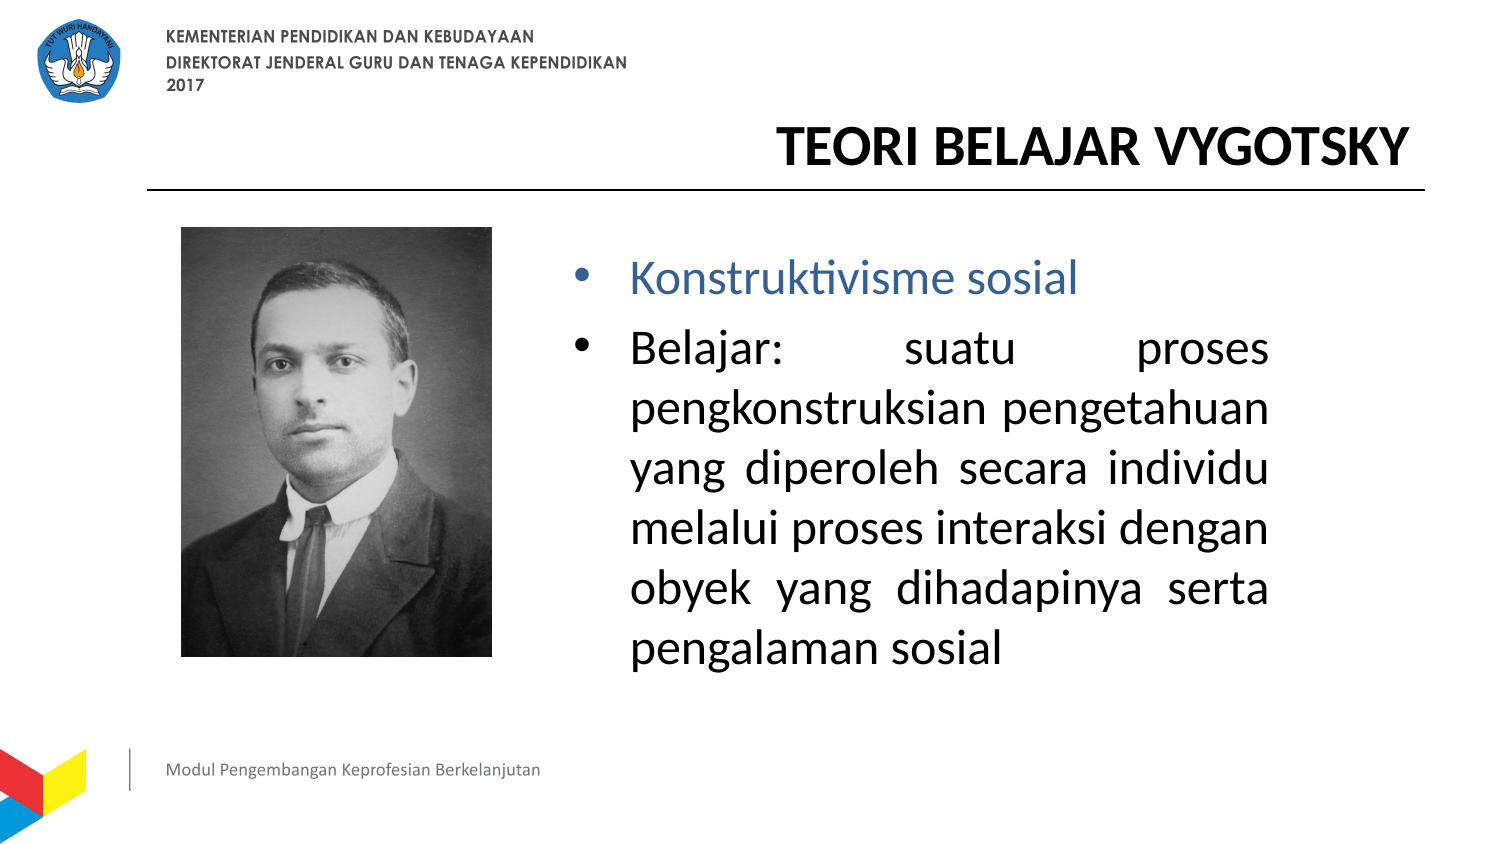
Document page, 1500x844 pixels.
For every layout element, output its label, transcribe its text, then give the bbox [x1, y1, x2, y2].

picture [0, 0, 1498, 844]
title TEORI BELAJAR VYGOTSKY [147, 99, 1425, 185]
list Konstruktivisme sosial Belajar: suatu proses pengkonstruksian pengetahuan yang diperoleh secara individu melalui proses interaksi dengan obyek yang dihadapinya serta pengalaman sosial [558, 237, 1285, 648]
